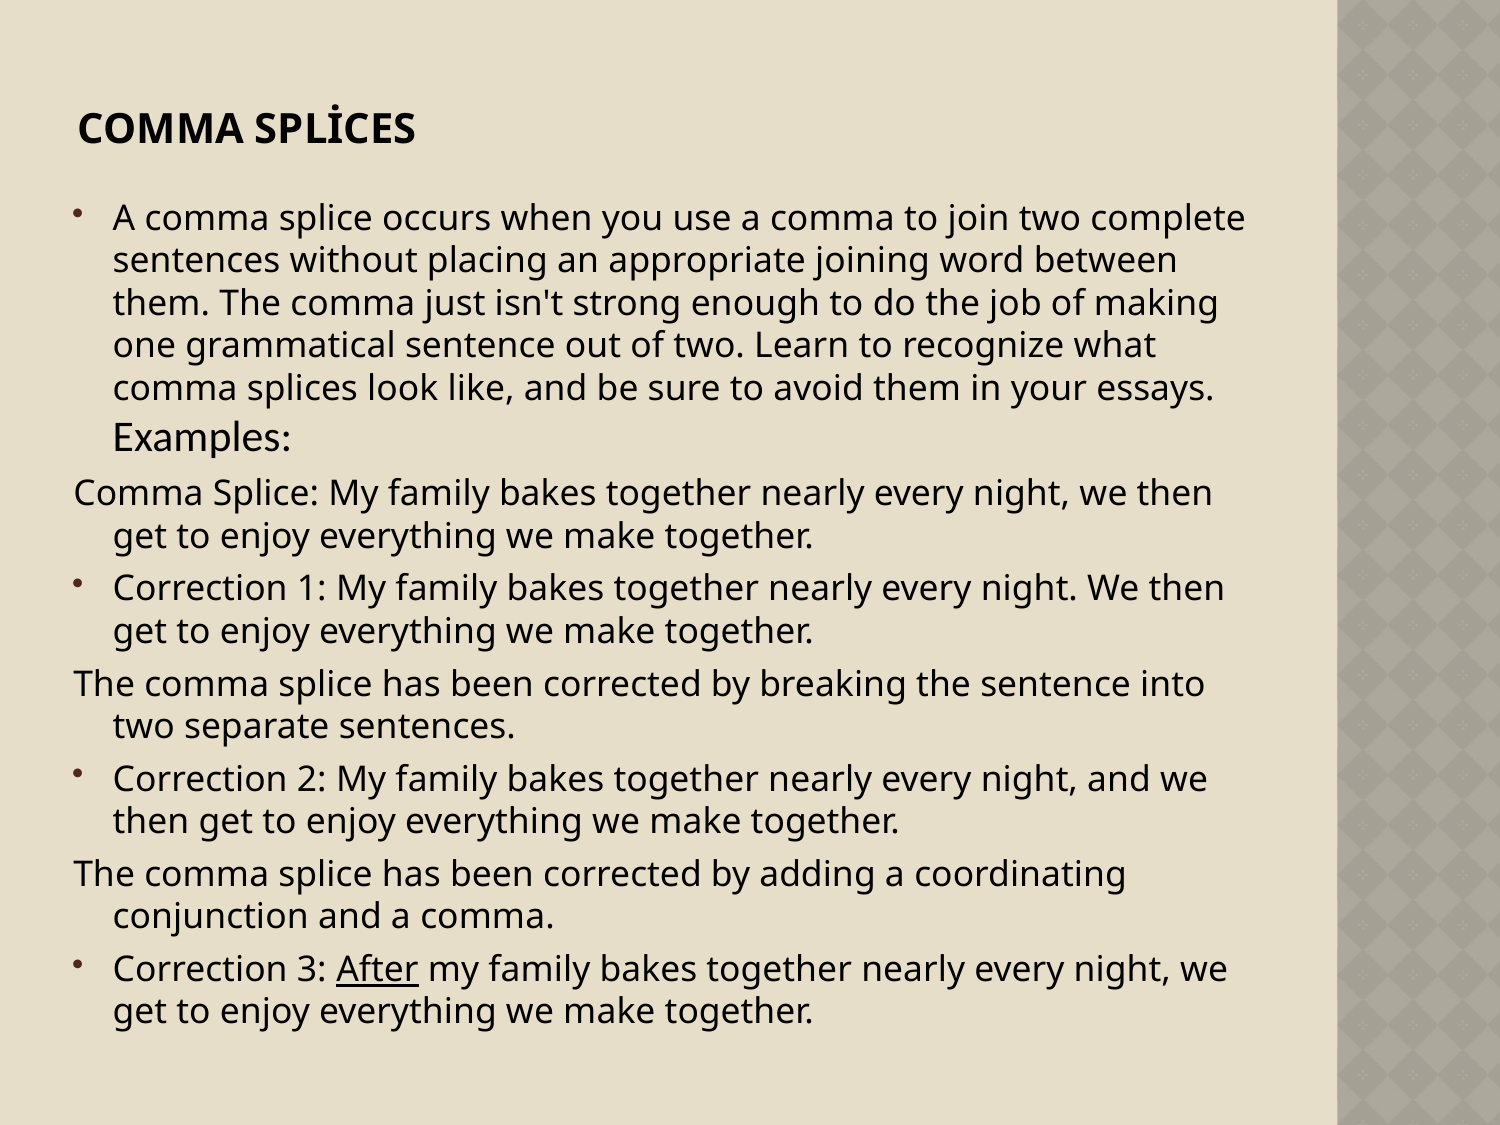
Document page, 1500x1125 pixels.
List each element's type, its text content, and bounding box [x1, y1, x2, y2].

title Comma Splices [70, 52, 1263, 153]
list A comma splice occurs when you use a comma to join two complete sentences without placing an appropriate joining word between them. The comma just isn't strong enough to do the job of making one grammatical sentence out of two. Learn to recognize what comma splices look like, and be sure to avoid them in your essays. Examples: Comma Splice: My family bakes together nearly every night, we then get to enjoy everything we make together. Correction 1: My family bakes together nearly every night. We then get to enjoy everything we make together. The comma splice has been corrected by breaking the sentence into two separate sentences. Correction 2: My family bakes together nearly every night, and we then get to enjoy everything we make together. The comma splice has been corrected by adding a coordinating conjunction and a comma. Correction 3: After my family bakes together nearly every night, we get to enjoy everything we make together. [58, 187, 1263, 1059]
